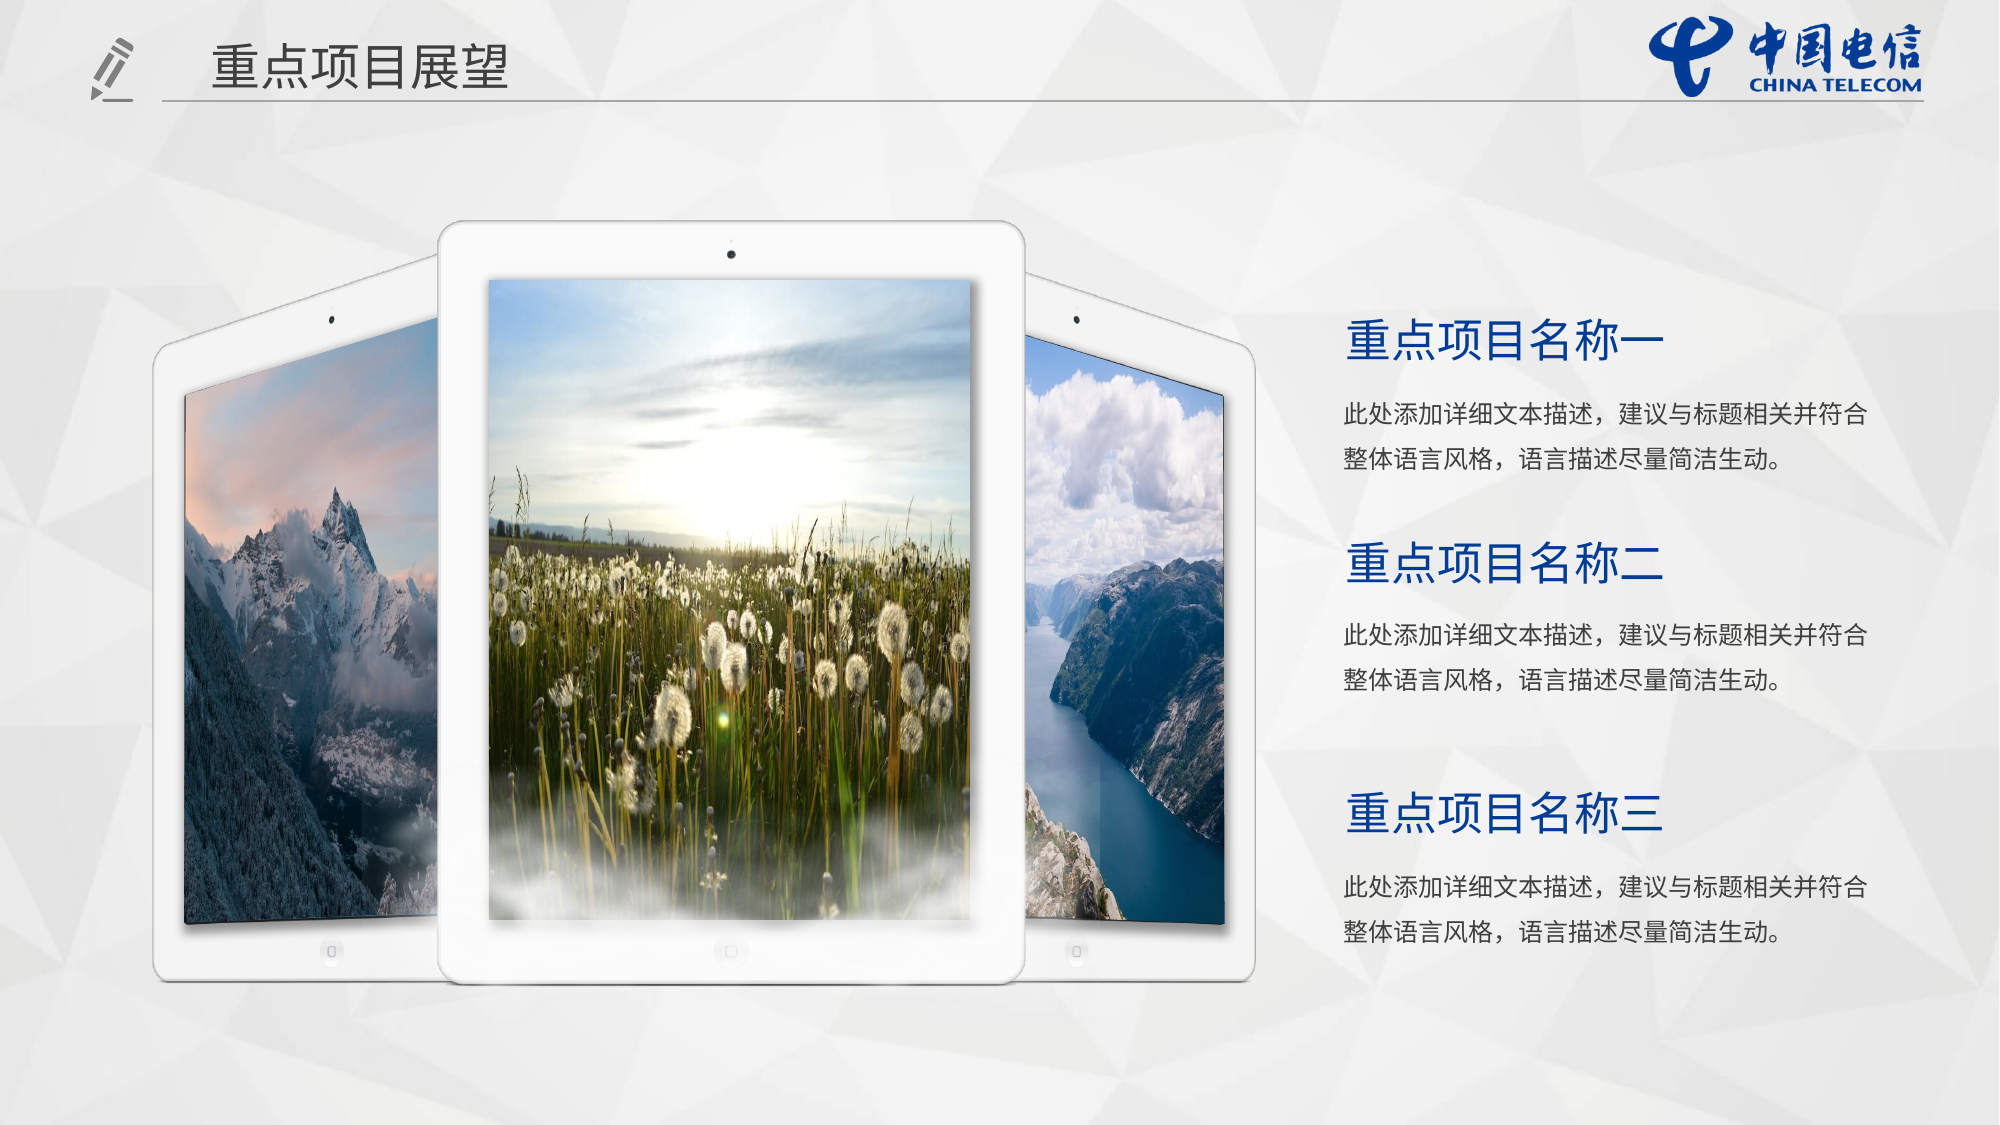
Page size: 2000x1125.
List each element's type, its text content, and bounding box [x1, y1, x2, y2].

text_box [101, 202, 1318, 1028]
text_box [110, 45, 130, 59]
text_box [1328, 304, 1884, 480]
text_box [93, 52, 115, 82]
text_box 重点项目展望 [196, 28, 526, 100]
picture [0, 0, 2000, 1125]
text_box [102, 98, 134, 102]
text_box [1328, 526, 1884, 701]
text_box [1328, 777, 1884, 953]
text_box [115, 37, 134, 52]
text_box [90, 86, 104, 101]
text_box [104, 59, 126, 89]
